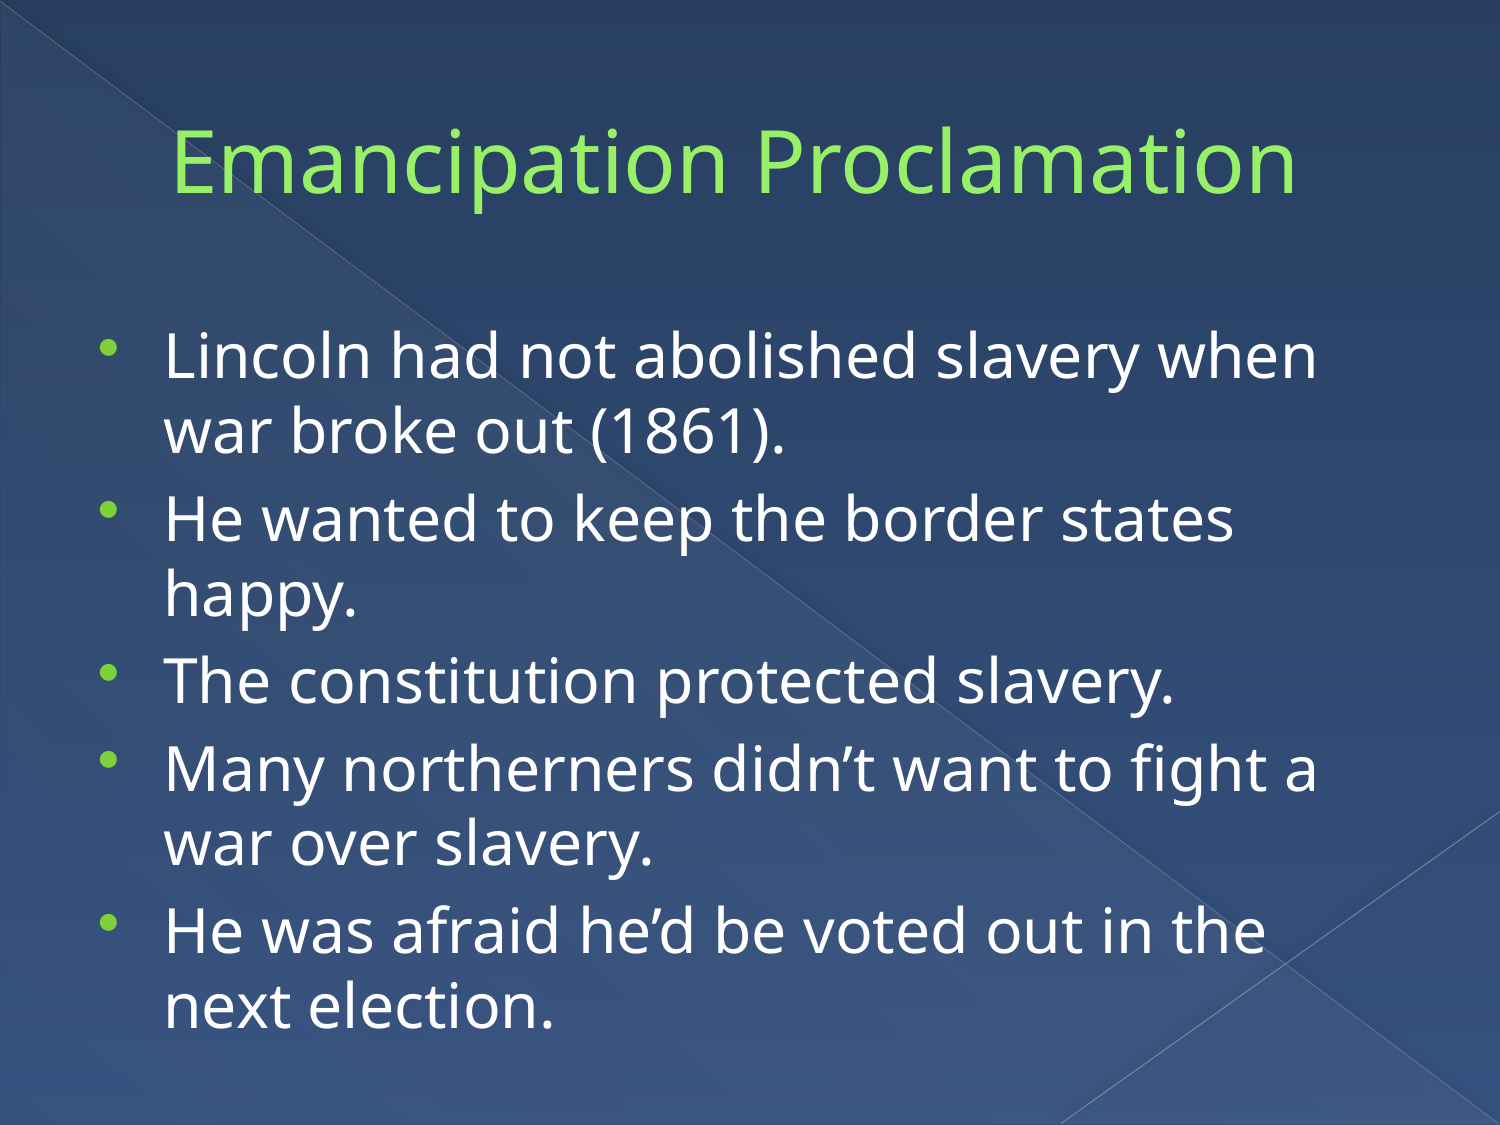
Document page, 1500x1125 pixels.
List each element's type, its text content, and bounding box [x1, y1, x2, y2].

list Lincoln had not abolished slavery when war broke out (1861). He wanted to keep the border states happy. The constitution protected slavery. Many northerners didn’t want to fight a war over slavery. He was afraid he’d be voted out in the next election. [75, 308, 1425, 1059]
title Emancipation Proclamation [75, 43, 1425, 274]
